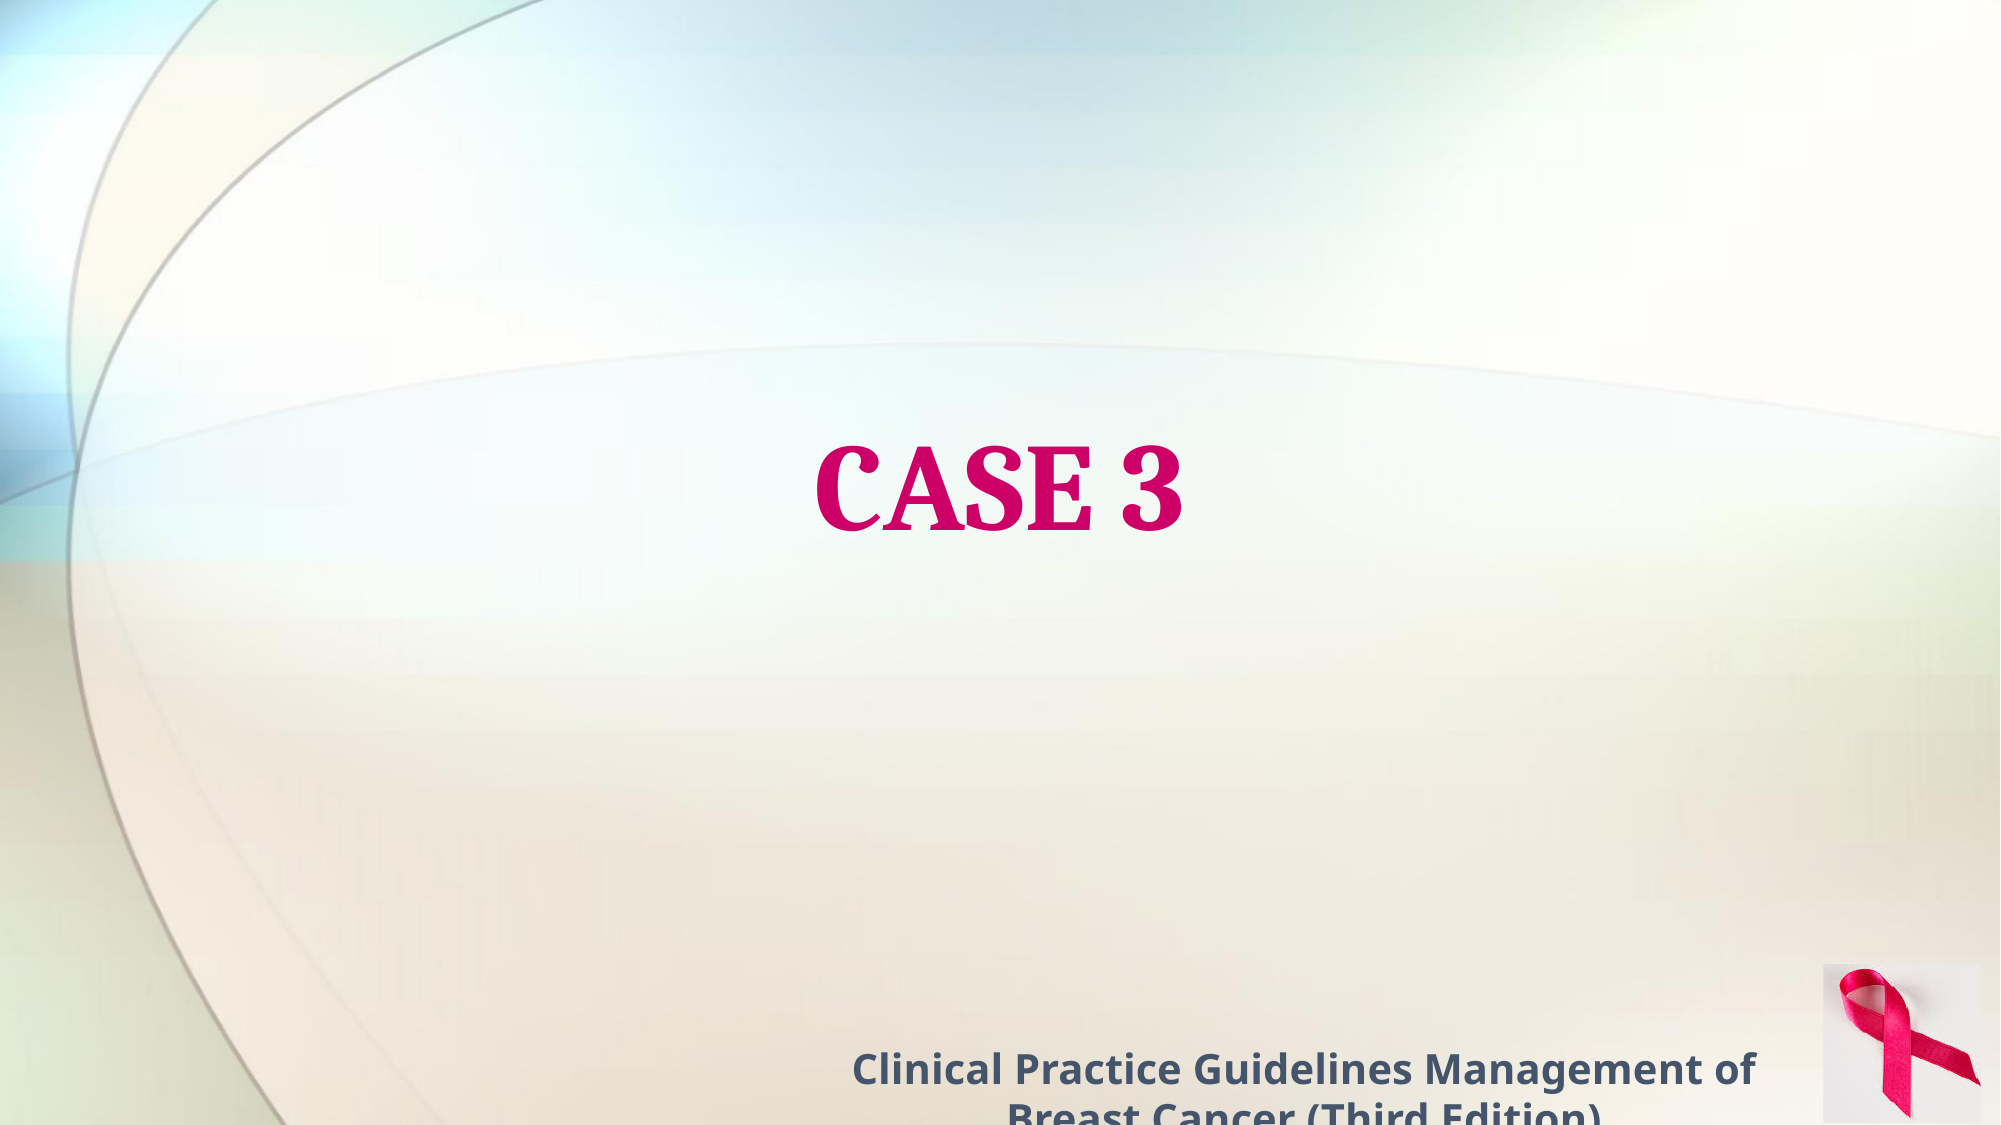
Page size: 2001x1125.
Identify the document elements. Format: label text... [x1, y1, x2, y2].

text_box Clinical Practice Guidelines Management of Breast Cancer (Third Edition) [788, 1035, 1820, 1125]
picture [0, 0, 2001, 1125]
title CASE 3 [249, 170, 1750, 563]
